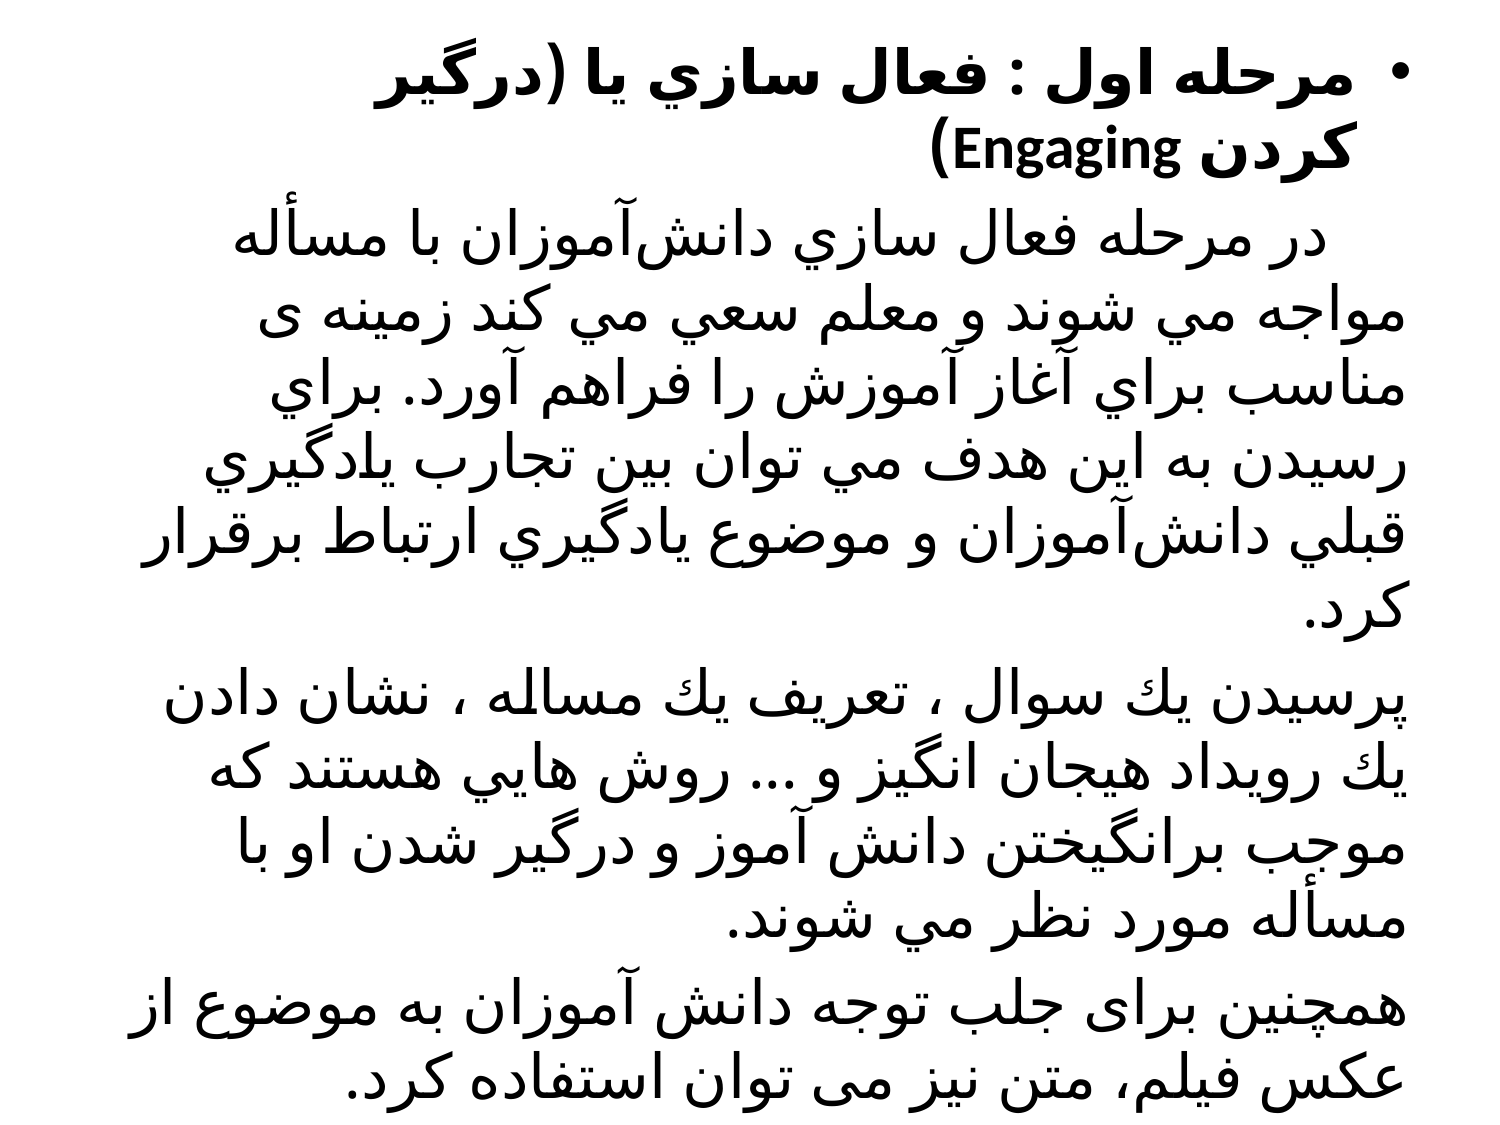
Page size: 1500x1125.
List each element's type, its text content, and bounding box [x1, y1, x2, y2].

list مرحله اول : فعال سازي یا (درگير کردن Engaging) در مرحله فعال سازي دانش‌آموزان با مسأله مواجه مي شوند و معلم سعي مي كند زمينه ی مناسب براي آغاز آموزش را فراهم آورد. براي رسيدن به اين هدف مي توان بين تجارب يادگيري قبلي دانش‌آموزان و موضوع يادگيري ارتباط برقرار كرد. پرسيدن يك سوال ، تعريف يك مساله ، نشان دادن يك رويداد هيجان انگيز و ... روش هايي هستند كه موجب برانگيختن دانش آموز و درگير شدن او با مسأله مورد نظر مي شوند. همچنین برای جلب توجه دانش آموزان به موضوع از عکس فیلم، متن نیز می توان استفاده کرد. [75, 24, 1425, 1125]
